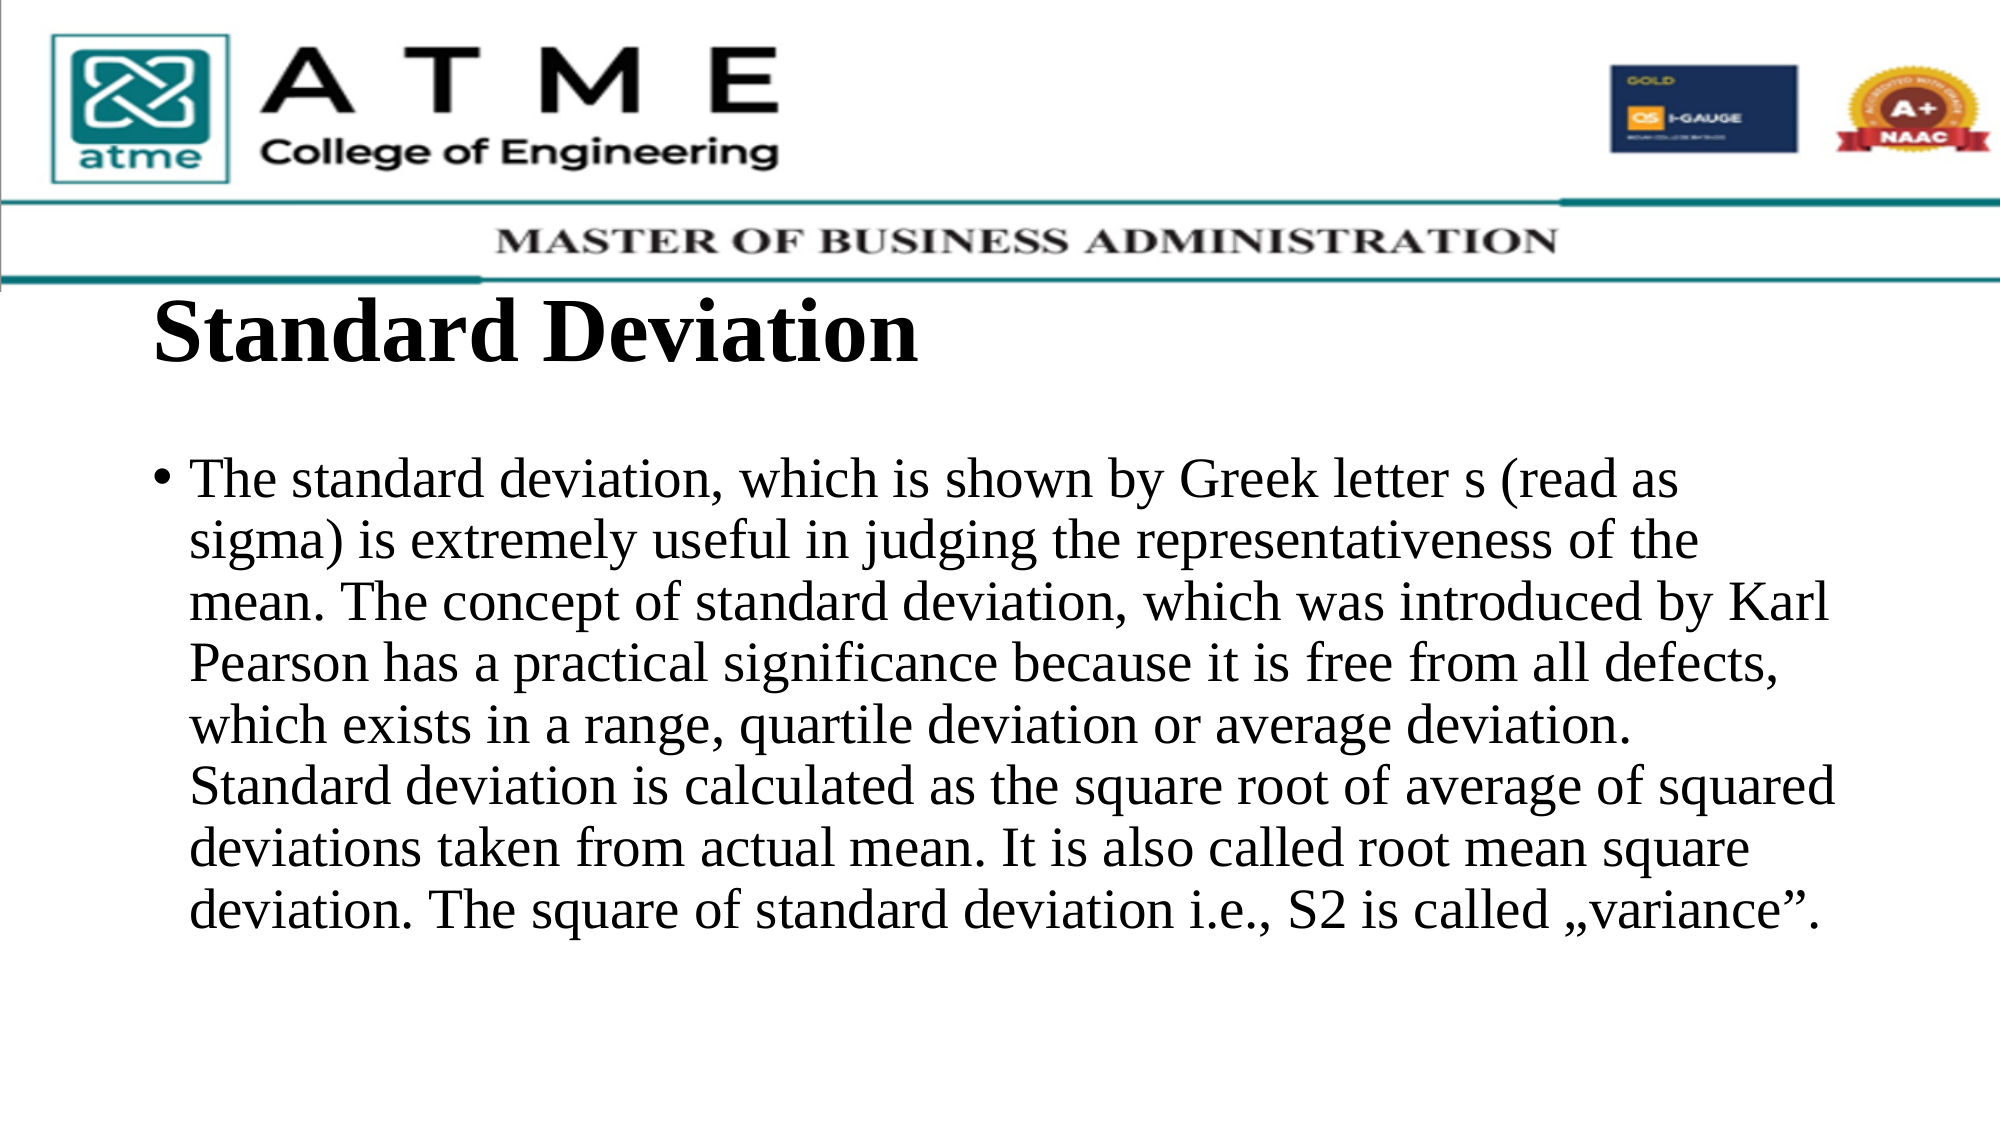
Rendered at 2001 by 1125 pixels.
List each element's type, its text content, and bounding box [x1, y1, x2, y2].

picture [0, 0, 2000, 292]
title Standard Deviation [137, 222, 1863, 440]
list The standard deviation, which is shown by Greek letter s (read as sigma) is extremely useful in judging the representativeness of the mean. The concept of standard deviation, which was introduced by Karl Pearson has a practical significance because it is free from all defects, which exists in a range, quartile deviation or average deviation. Standard deviation is calculated as the square root of average of squared deviations taken from actual mean. It is also called root mean square deviation. The square of standard deviation i.e., S2 is called „variance”. [137, 440, 1863, 1014]
